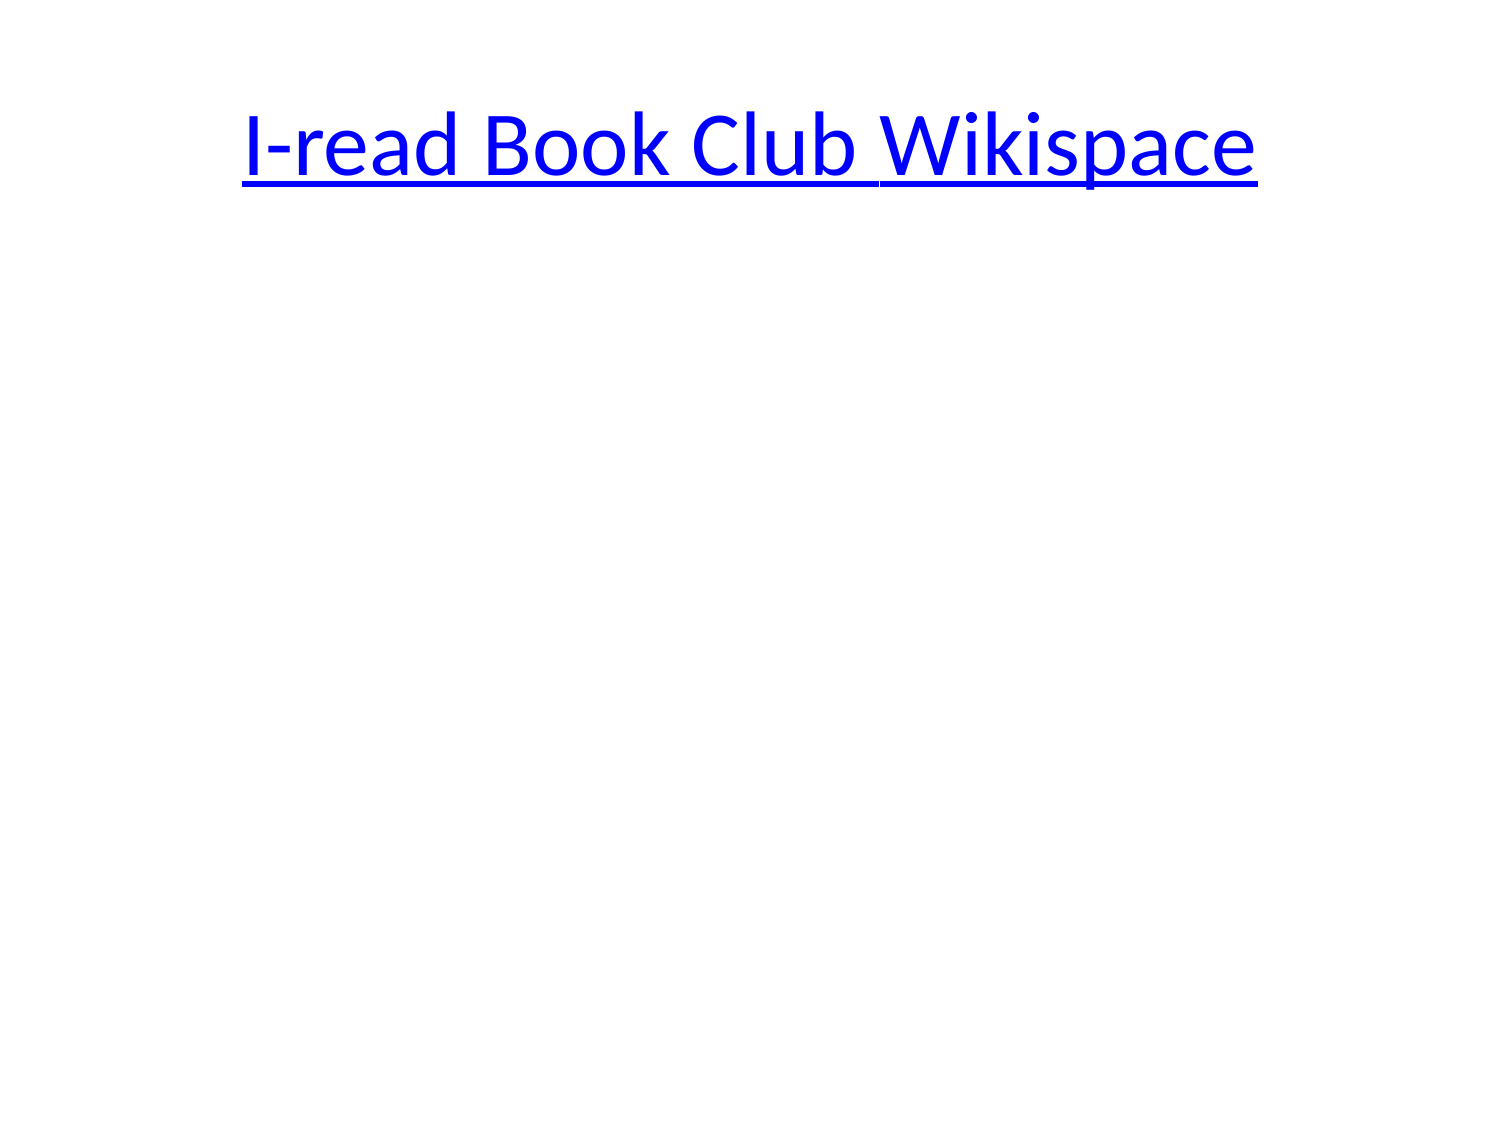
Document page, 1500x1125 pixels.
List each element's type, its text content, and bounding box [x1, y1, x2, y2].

title I-read Book Club Wikispace [75, 45, 1425, 233]
